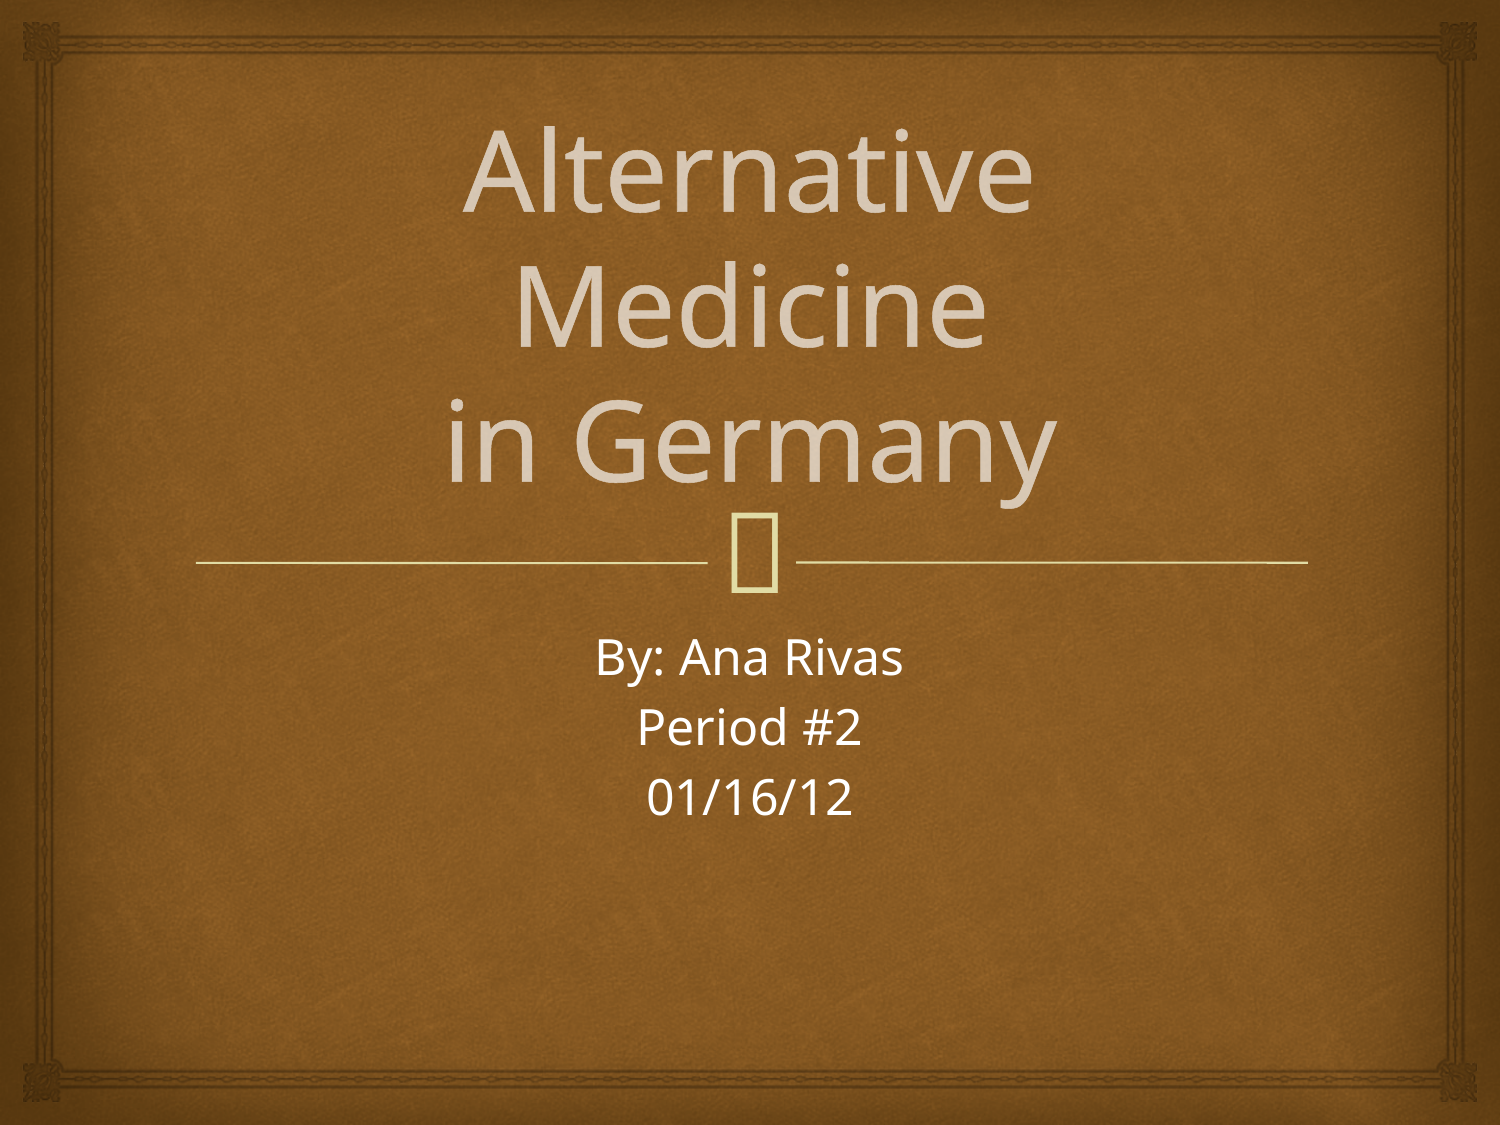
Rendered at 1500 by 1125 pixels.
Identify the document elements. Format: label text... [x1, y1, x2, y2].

picture [0, 0, 1500, 1125]
subtitle By: Ana Rivas Period #2 01/16/12 [225, 618, 1275, 906]
title Alternative Medicine in Germany [194, 227, 1306, 512]
